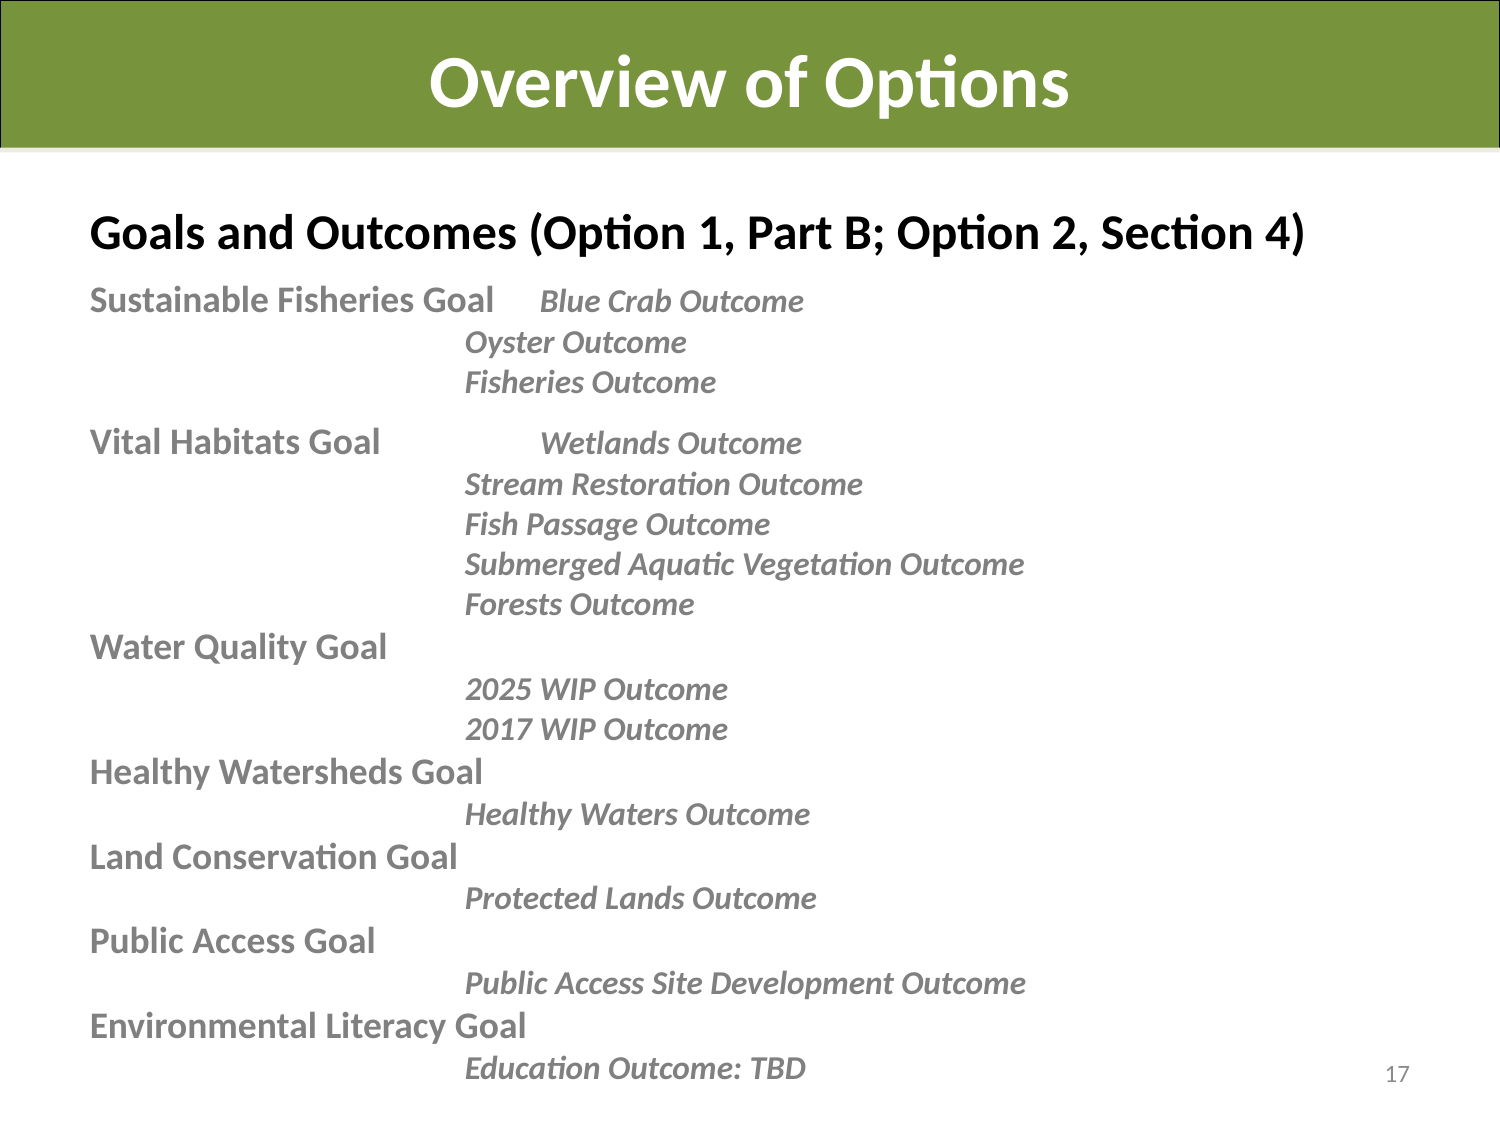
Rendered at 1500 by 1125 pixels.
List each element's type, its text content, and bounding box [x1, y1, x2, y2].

slide_number 17 [1074, 1042, 1425, 1103]
text_box Goals and Outcomes (Option 1, Part B; Option 2, Section 4) Sustainable Fisheries Goal Blue Crab Outcome Oyster Outcome Fisheries Outcome Vital Habitats Goal Wetlands Outcome Stream Restoration Outcome Fish Passage Outcome Submerged Aquatic Vegetation Outcome Forests Outcome Water Quality Goal 2025 WIP Outcome 2017 WIP Outcome Healthy Watersheds Goal Healthy Waters Outcome Land Conservation Goal Protected Lands Outcome Public Access Goal Public Access Site Development Outcome Environmental Literacy Goal Education Outcome: TBD [74, 162, 1425, 1094]
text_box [0, 0, 1500, 151]
